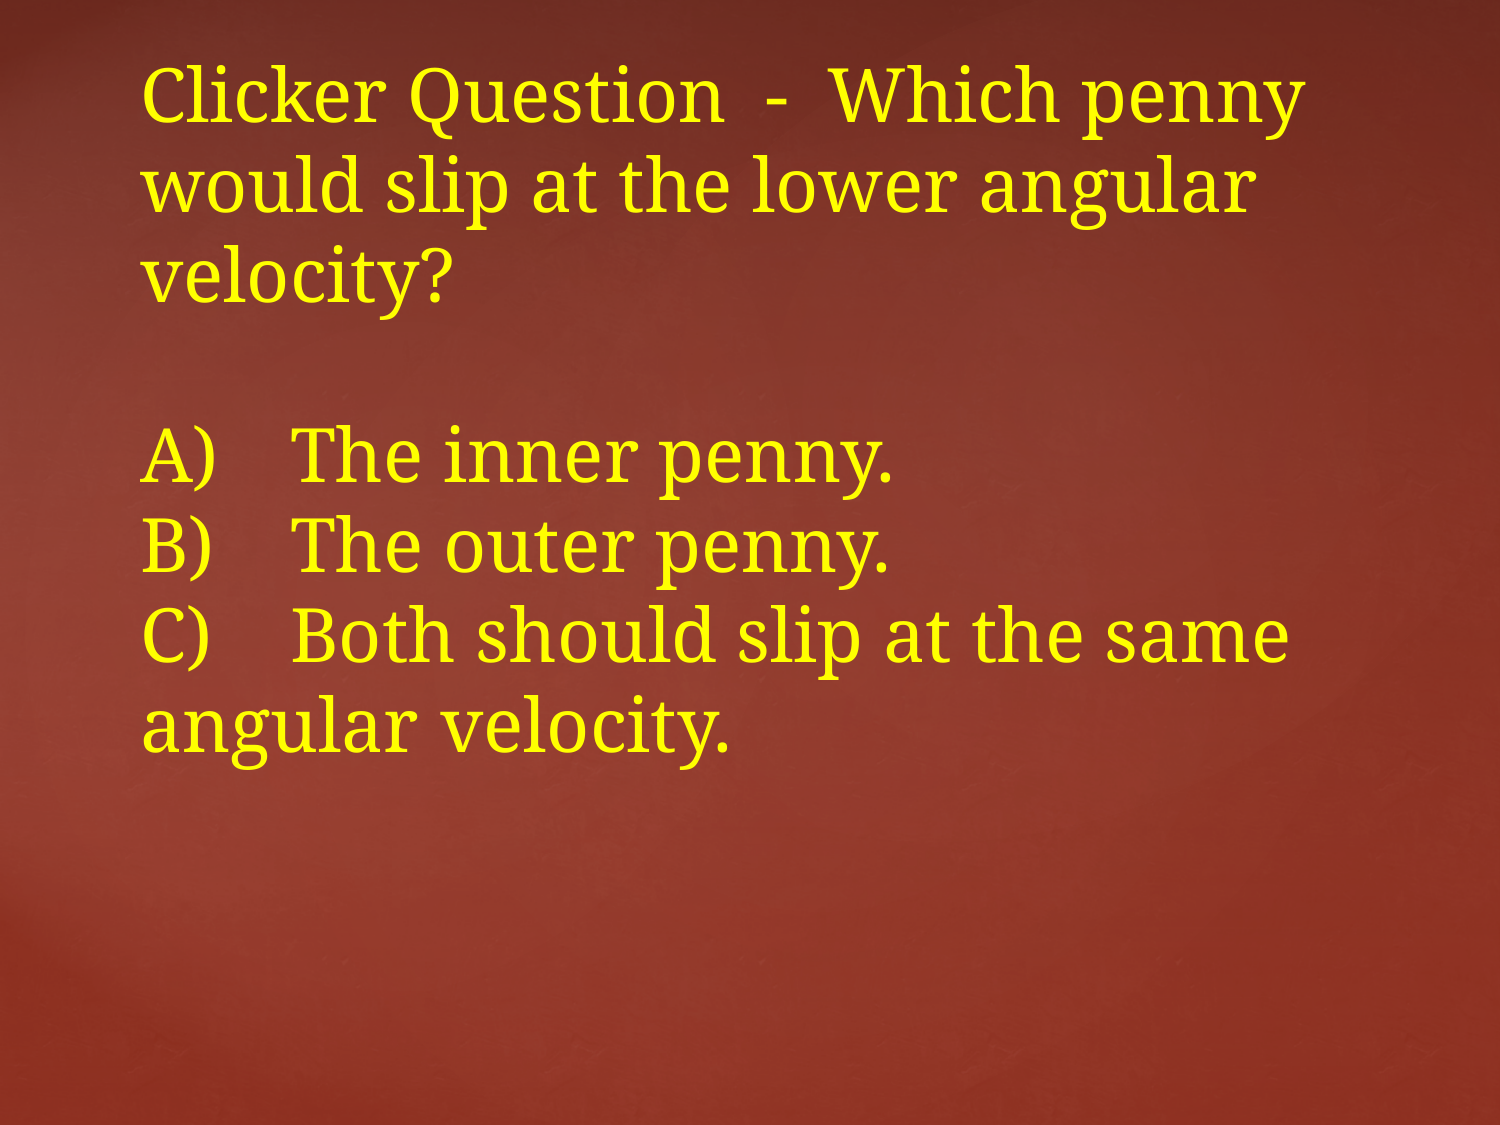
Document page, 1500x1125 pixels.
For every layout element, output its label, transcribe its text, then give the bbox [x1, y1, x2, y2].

title Clicker Question - Which penny would slip at the lower angular velocity? A) The inner penny. B) The outer penny. C) Both should slip at the same angular velocity. [125, 62, 1363, 775]
